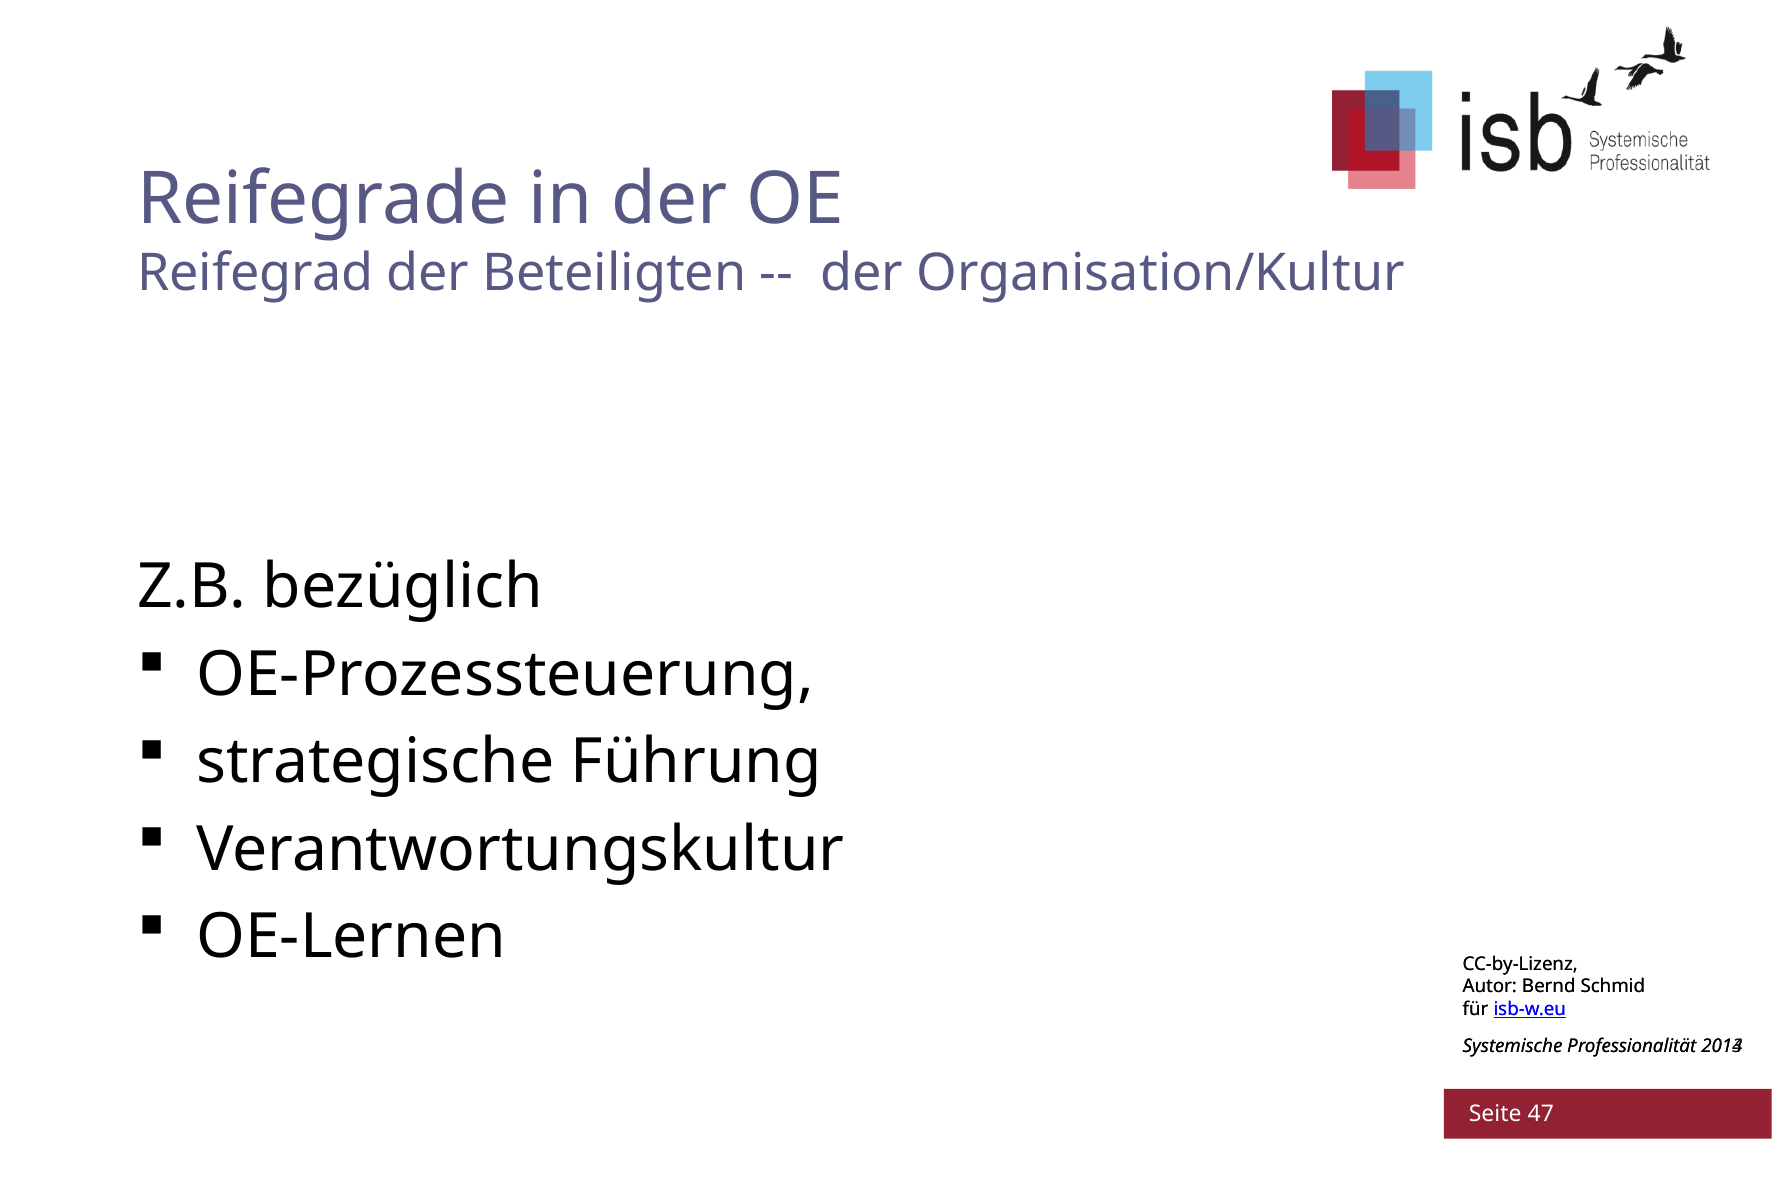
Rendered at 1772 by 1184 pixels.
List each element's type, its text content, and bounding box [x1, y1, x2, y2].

text_box CC-by-Lizenz, Autor: Bernd Schmid für isb-w.eu Systemische Professionalität 2013 [1443, 762, 1772, 1184]
picture [1332, 20, 1725, 194]
title Reifegrade in der OE Reifegrad der Beteiligten -- der Organisation/Kultur [118, 94, 1444, 311]
list Z.B. bezüglich OE-Prozessteuerung, strategische Führung Verantwortungskultur OE-Lernen [118, 376, 1444, 1139]
